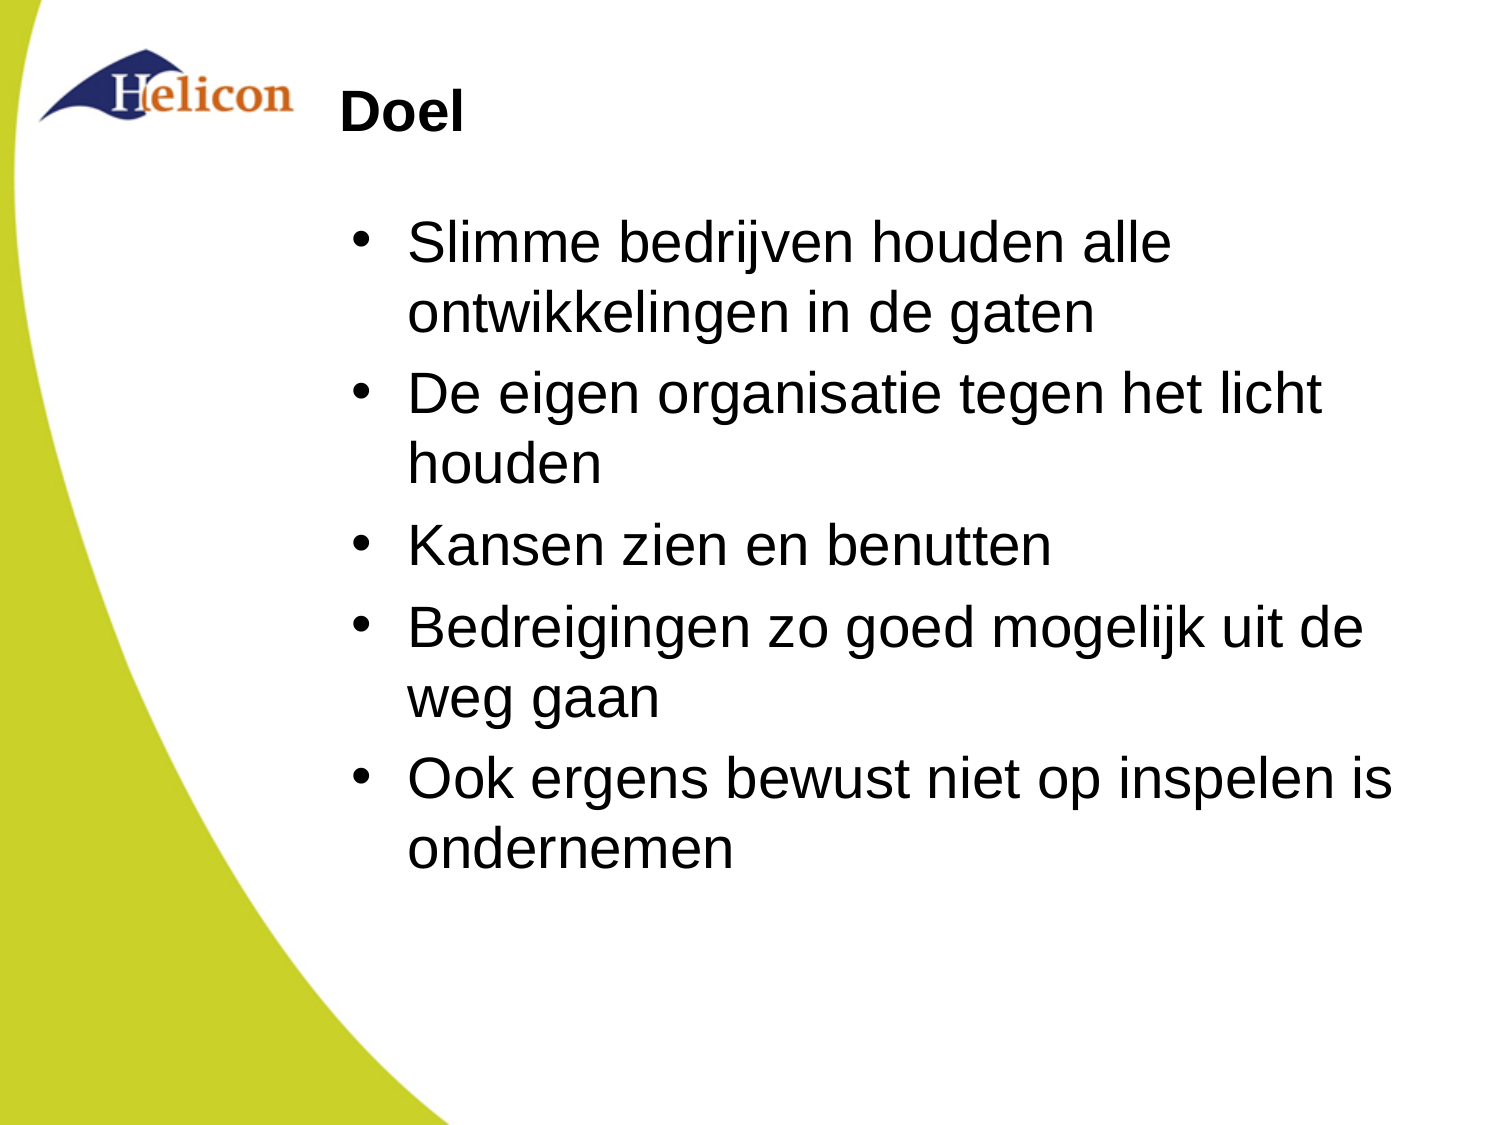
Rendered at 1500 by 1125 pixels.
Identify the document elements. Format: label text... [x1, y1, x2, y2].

picture [0, 0, 1500, 1125]
list Slimme bedrijven houden alle ontwikkelingen in de gaten De eigen organisatie tegen het licht houden Kansen zien en benutten Bedreigingen zo goed mogelijk uit de weg gaan Ook ergens bewust niet op inspelen is ondernemen [336, 196, 1425, 1005]
title Doel [324, 54, 1415, 161]
